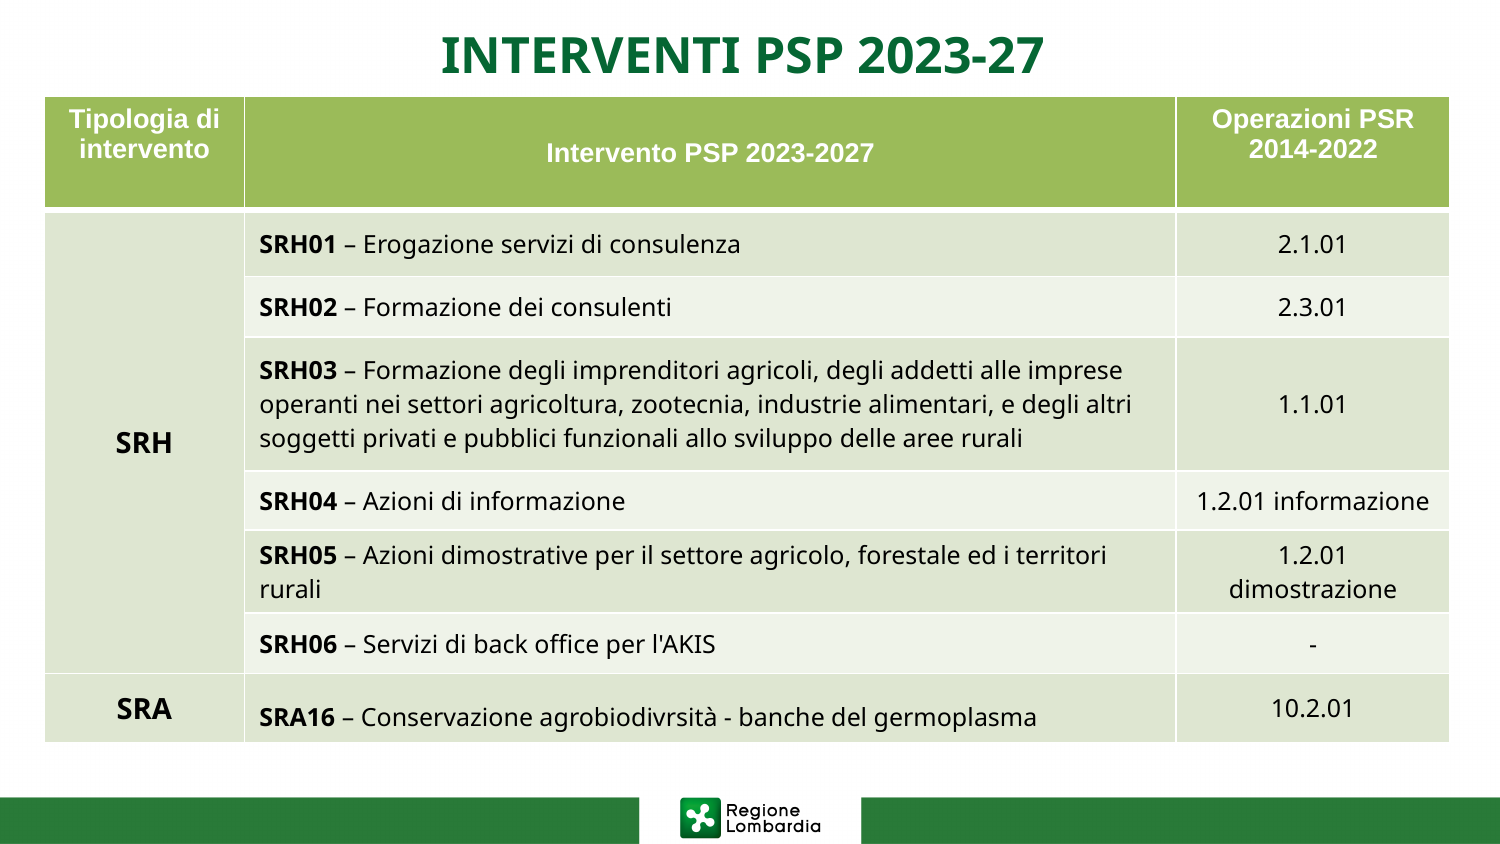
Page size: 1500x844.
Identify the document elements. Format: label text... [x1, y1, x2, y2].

table_cell SRH [45, 213, 244, 673]
table_cell 10.2.01 [1177, 674, 1449, 742]
picture [0, 0, 1500, 844]
table_cell SRH05 – Azioni dimostrative per il settore agricolo, forestale ed i territori rurali [245, 531, 1175, 612]
table_cell SRH02 – Formazione dei consulenti [245, 277, 1175, 336]
table_cell 2.1.01 [1177, 213, 1449, 276]
table_header Tipologia di intervento [45, 97, 244, 207]
table_cell 1.2.01 informazione [1177, 472, 1449, 529]
table_cell SRH01 – Erogazione servizi di consulenza [245, 213, 1175, 276]
table_cell SRA [45, 674, 244, 742]
table_cell 2.3.01 [1177, 277, 1449, 336]
table_cell SRH06 – Servizi di back office per l'AKIS [245, 614, 1175, 673]
table_header Operazioni PSR 2014-2022 [1177, 97, 1449, 207]
table_cell SRH04 – Azioni di informazione [245, 472, 1175, 529]
table_cell 1.2.01 dimostrazione [1177, 531, 1449, 612]
table_cell 1.1.01 [1177, 338, 1449, 470]
table_cell SRH03 – Formazione degli imprenditori agricoli, degli addetti alle imprese operanti nei settori agricoltura, zootecnia, industrie alimentari, e degli altri soggetti privati e pubblici funzionali allo sviluppo delle aree rurali [245, 338, 1175, 470]
title INTERVENTI PSP 2023-27 [112, 0, 1388, 96]
table_cell SRA16 – Conservazione agrobiodivrsità - banche del germoplasma [245, 674, 1175, 742]
table_header Intervento PSP 2023-2027 [245, 97, 1175, 207]
table_cell - [1177, 614, 1449, 673]
